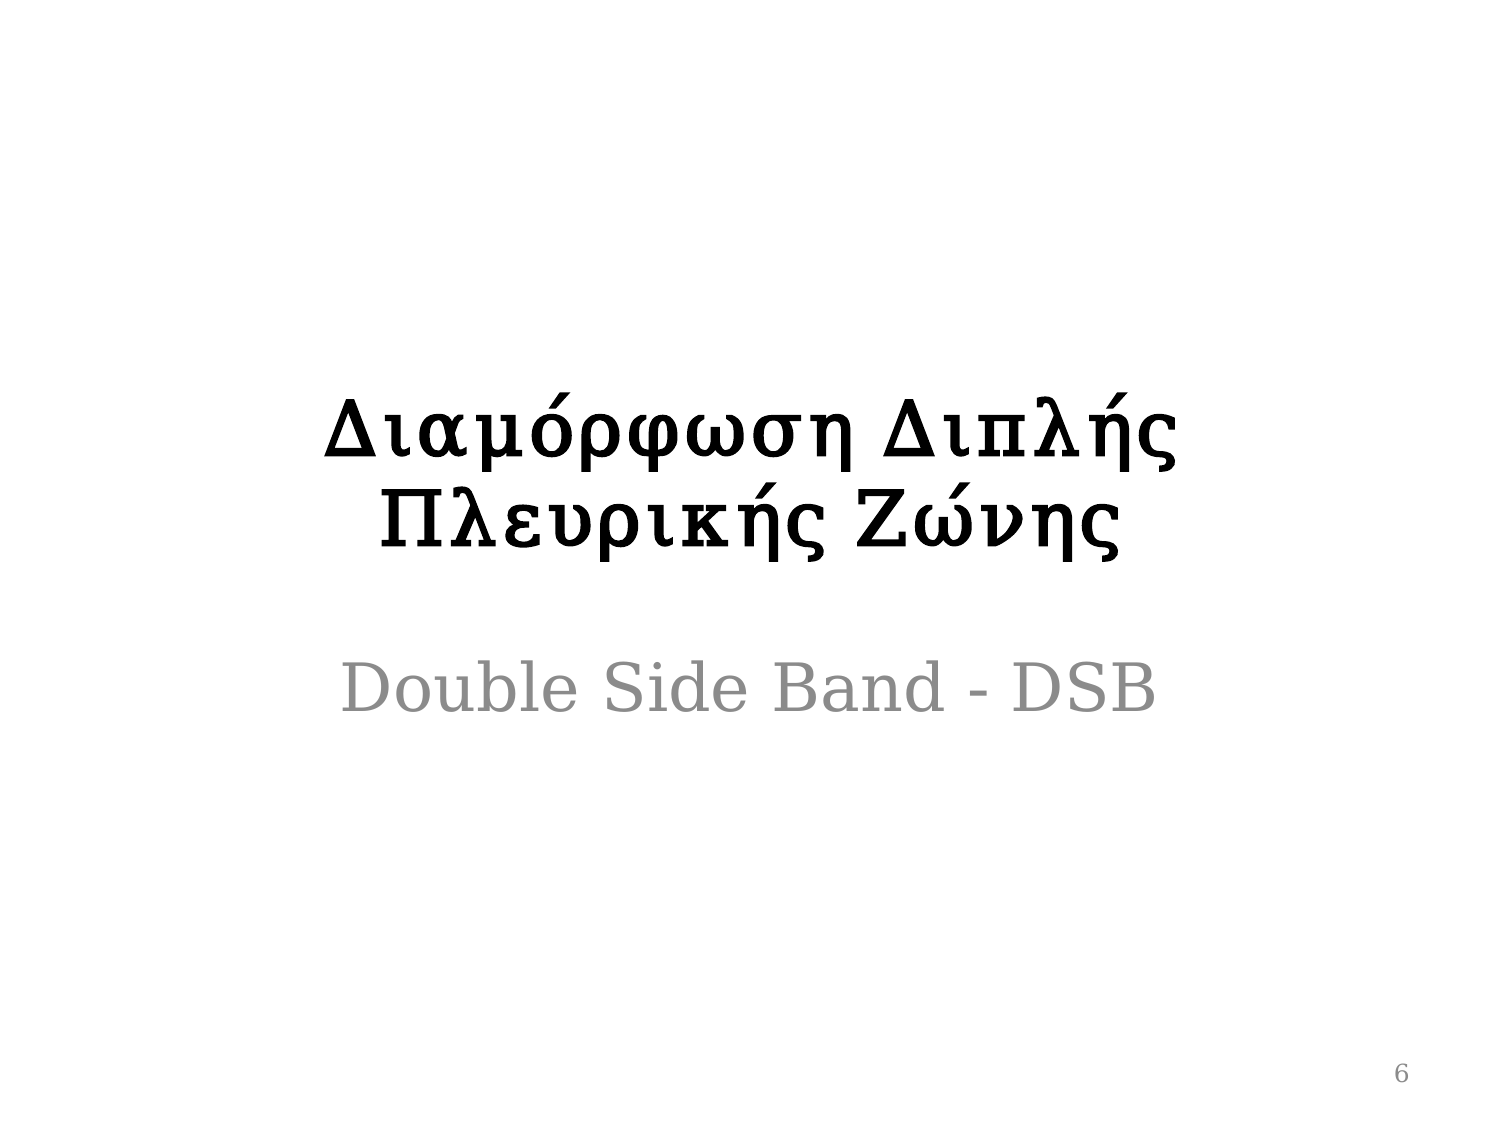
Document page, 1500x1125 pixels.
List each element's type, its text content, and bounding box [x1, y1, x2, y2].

title Διαμόρφωση Διπλής Πλευρικής Ζώνης [112, 349, 1388, 591]
slide_number 6 [1074, 1042, 1425, 1103]
subtitle Double Side Band - DSB [225, 637, 1275, 925]
